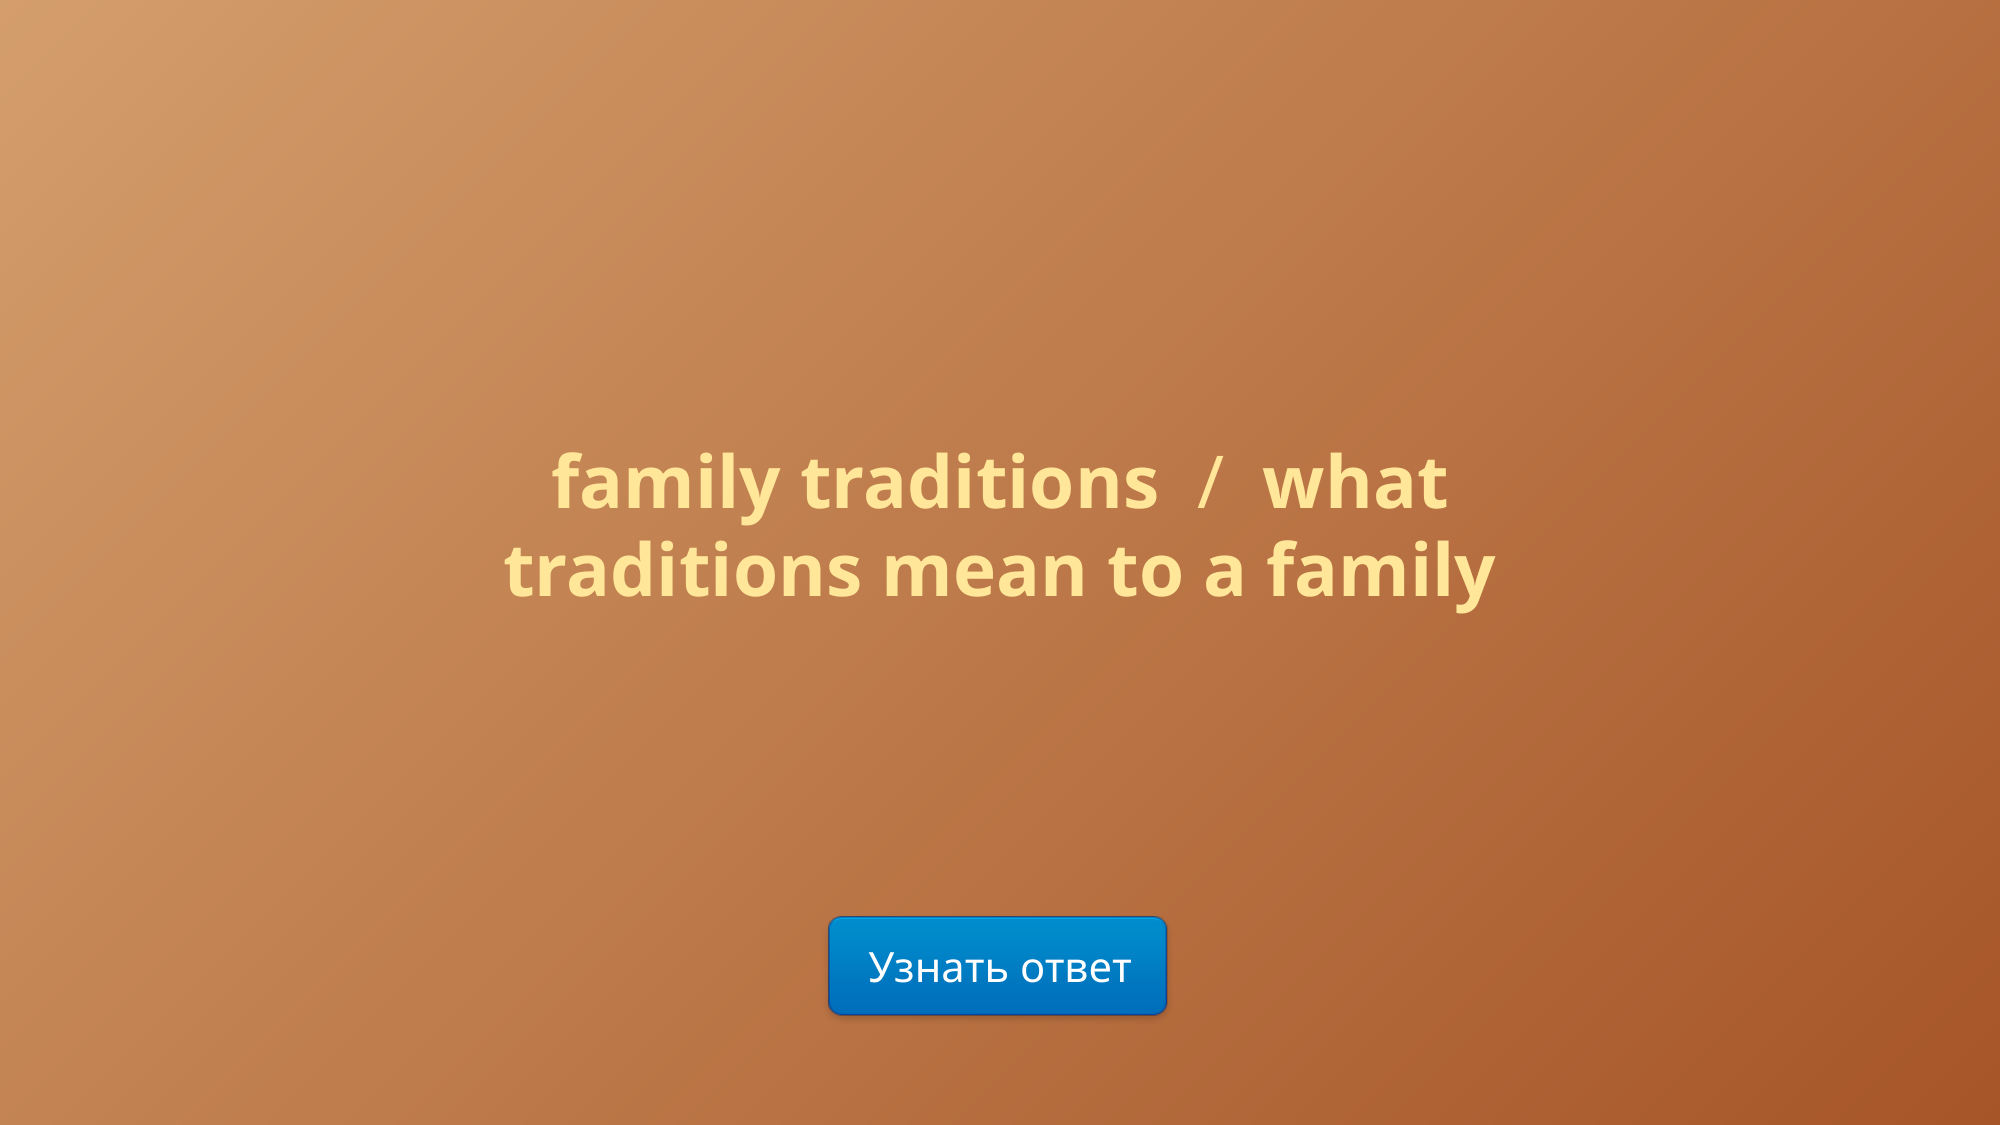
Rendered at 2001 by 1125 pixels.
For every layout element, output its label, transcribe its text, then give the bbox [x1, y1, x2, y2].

text_box family traditions / what traditions mean to a family [403, 428, 1598, 619]
picture [793, 902, 1180, 1035]
